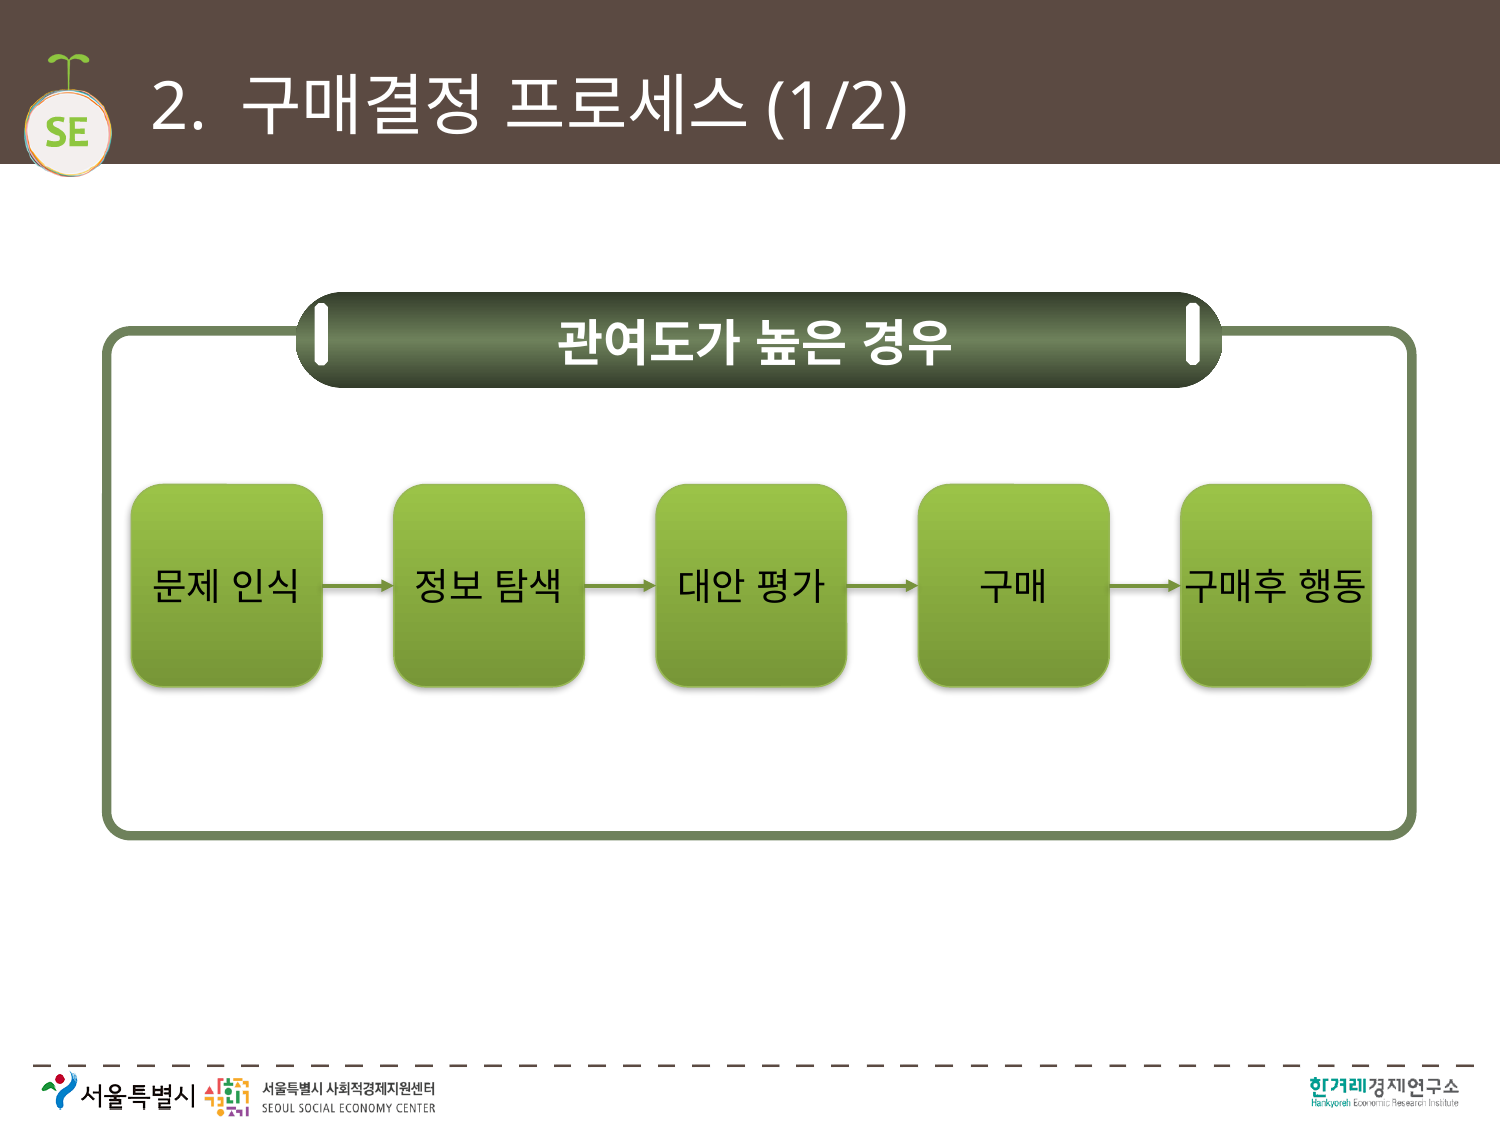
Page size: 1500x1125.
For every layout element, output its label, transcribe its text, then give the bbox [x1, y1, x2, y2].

text_box [1186, 302, 1200, 365]
title 2. 구매결정 프로세스(1/2) [135, 45, 1463, 161]
text_box [295, 291, 1223, 389]
text_box 관여도가 높은 경우 [327, 304, 1185, 380]
text_box [106, 330, 1412, 836]
picture [0, 0, 1500, 1125]
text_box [131, 484, 1372, 688]
text_box [314, 303, 327, 366]
